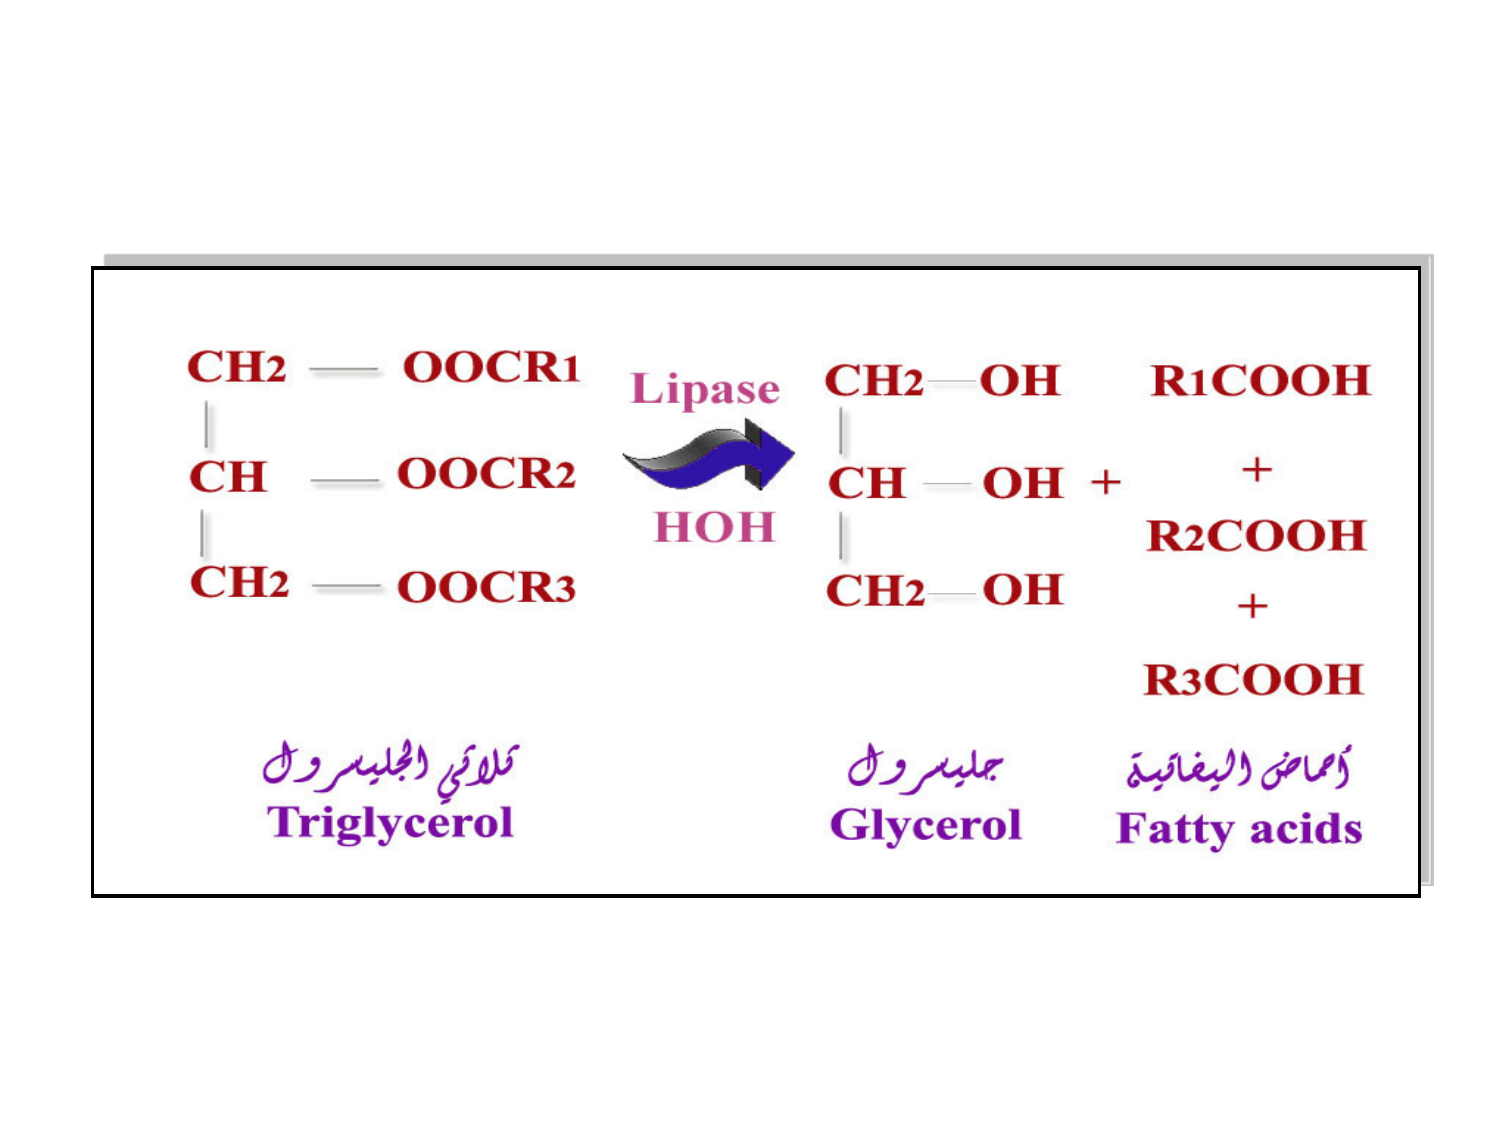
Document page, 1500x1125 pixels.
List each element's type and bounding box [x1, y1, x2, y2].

picture [93, 269, 1419, 895]
